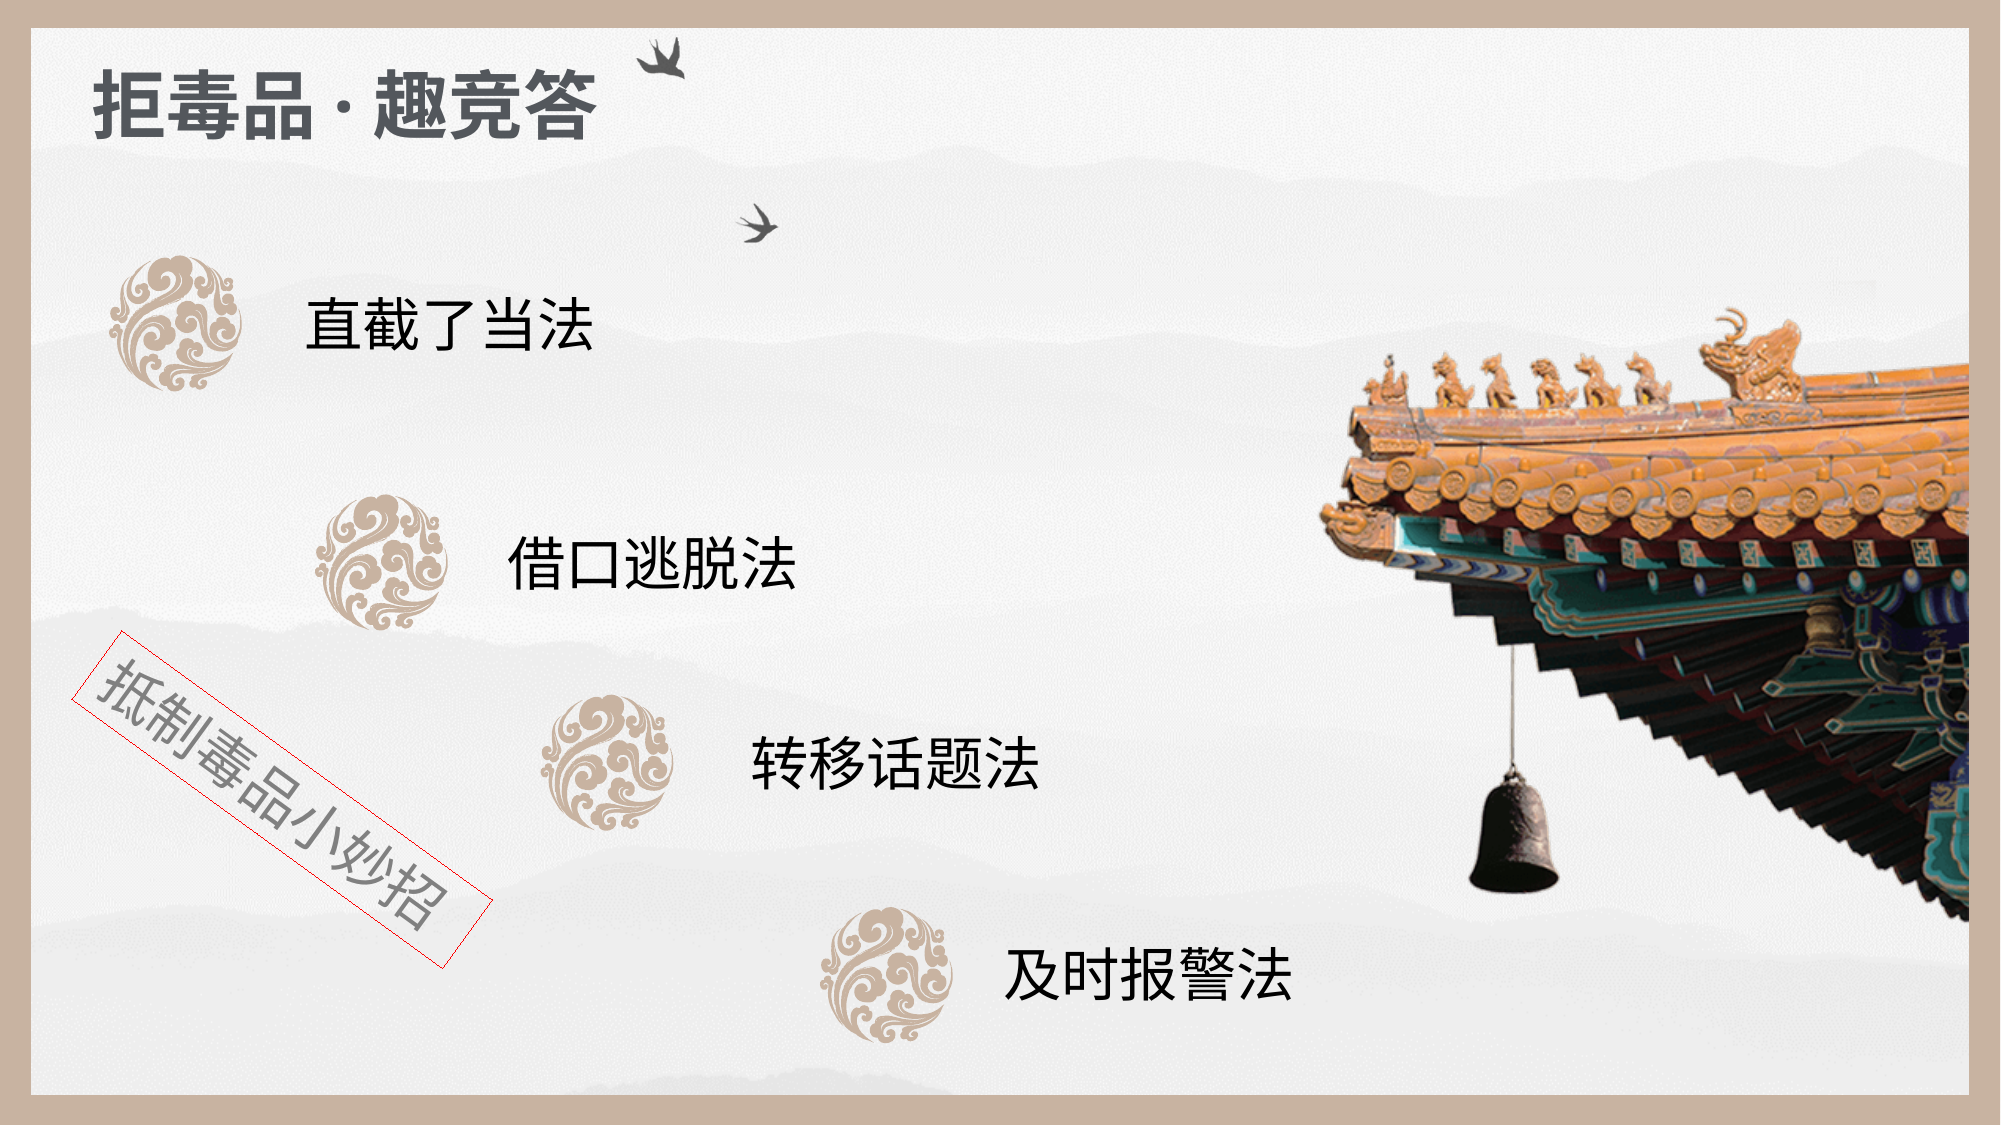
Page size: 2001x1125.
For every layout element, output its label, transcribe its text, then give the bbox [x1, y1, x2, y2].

text_box [314, 494, 448, 631]
text_box 抵制毒品小妙招 [71, 630, 493, 969]
text_box [606, 740, 674, 791]
picture [31, 19, 1969, 1095]
text_box [869, 989, 945, 1044]
text_box 及时报警法 [988, 930, 1323, 1016]
text_box 借口逃脱法 [492, 519, 819, 605]
text_box [109, 255, 242, 392]
text_box [819, 907, 953, 1043]
text_box 直截了当法 [290, 280, 624, 366]
text_box 转移话题法 [735, 719, 1070, 805]
text_box 拒毒品·趣竞答 [35, 51, 623, 156]
text_box [540, 694, 669, 831]
